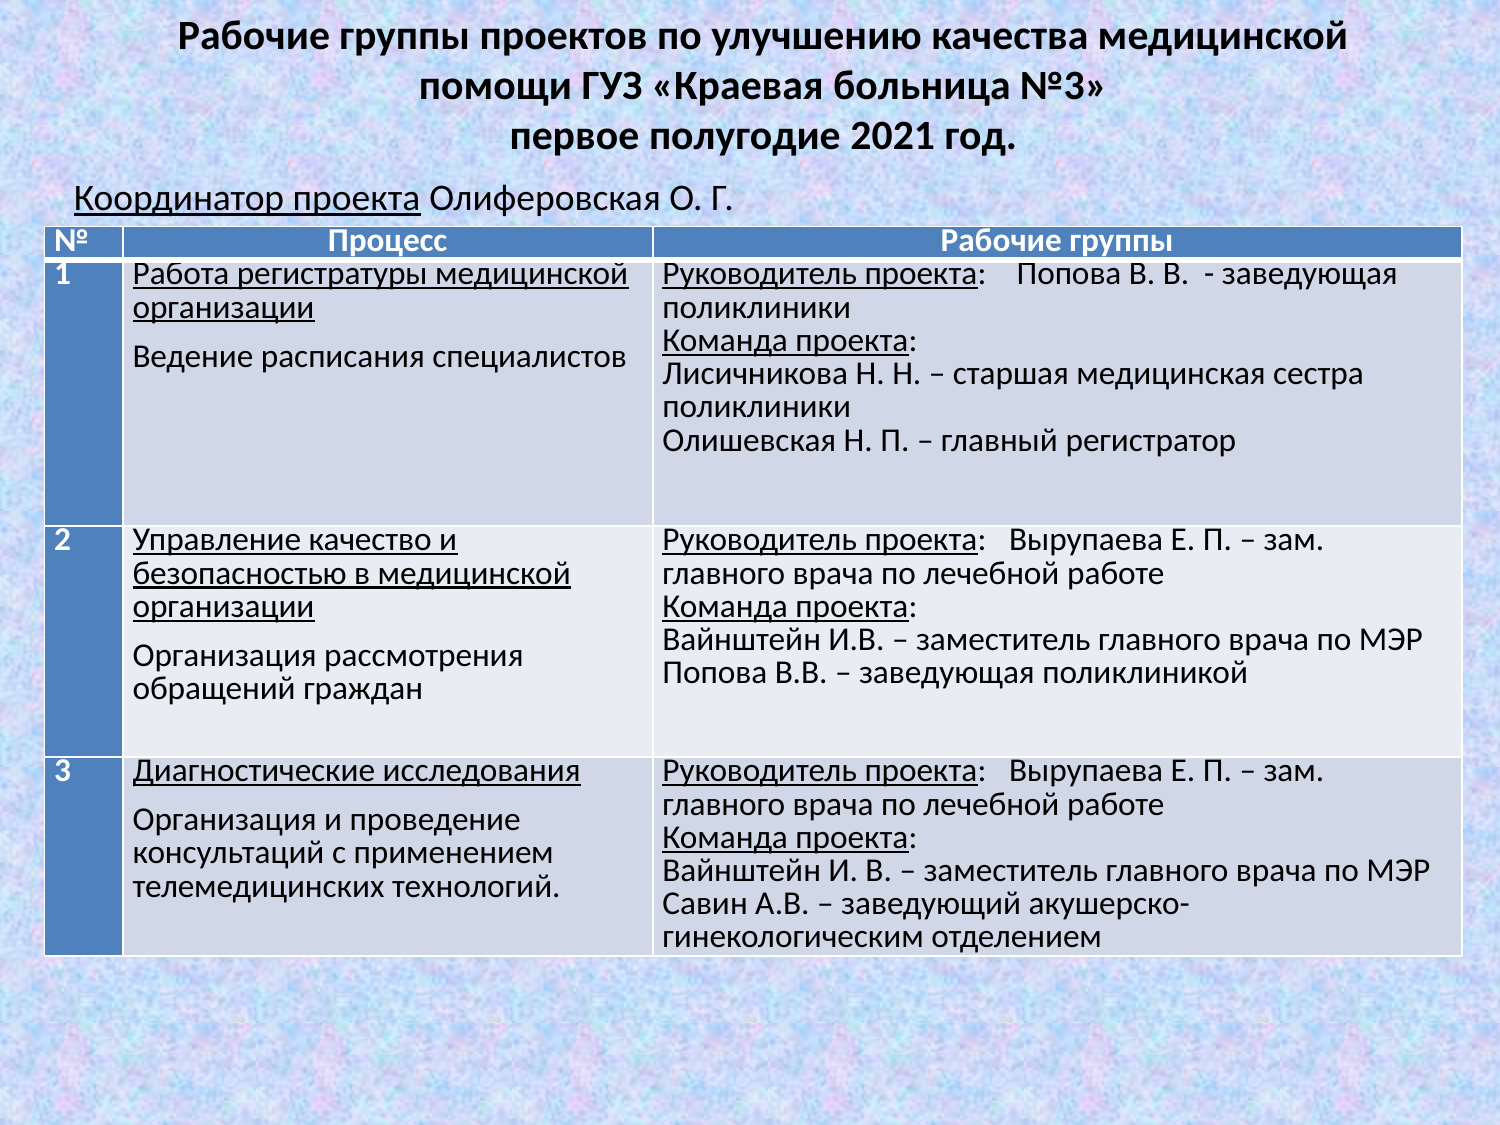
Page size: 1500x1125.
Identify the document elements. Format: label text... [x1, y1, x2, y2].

table_cell Руководитель проекта: Попова В. В. - заведующая поликлиники Команда проекта: Лисичникова Н. Н. – старшая медицинская сестра поликлиники Олишевская Н. П. – главный регистратор [654, 263, 1461, 525]
table_header № [45, 227, 122, 257]
table_header Процесс [124, 227, 652, 257]
table_header Рабочие группы [654, 227, 1461, 257]
table_cell 1 [45, 263, 122, 525]
table_cell Руководитель проекта: Вырупаева Е. П. – зам. главного врача по лечебной работе Команда проекта: Вайнштейн И. В. – заместитель главного врача по МЭР Савин А.В. – заведующий акушерско-гинекологическим отделением [654, 758, 1461, 955]
table_cell Работа регистратуры медицинской организации Ведение расписания специалистов [124, 263, 652, 525]
table_cell Управление качество и безопасностью в медицинской организации Организация рассмотрения обращений граждан [124, 527, 652, 756]
table_cell 2 [45, 527, 122, 756]
text_box Координатор проекта Олиферовская О. Г. [59, 165, 750, 226]
picture [0, 0, 1500, 1125]
table_cell Диагностические исследования Организация и проведение консультаций с применением телемедицинских технологий. [124, 758, 652, 955]
table_cell 3 [45, 758, 122, 955]
table_cell Руководитель проекта: Вырупаева Е. П. – зам. главного врача по лечебной работе Команда проекта: Вайнштейн И.В. – заместитель главного врача по МЭР Попова В.В. – заведующая поликлиникой [654, 527, 1461, 756]
title Рабочие группы проектов по улучшению качества медицинской помощи ГУЗ «Краевая больница №3» первое полугодие 2021 год. [88, 54, 1439, 112]
